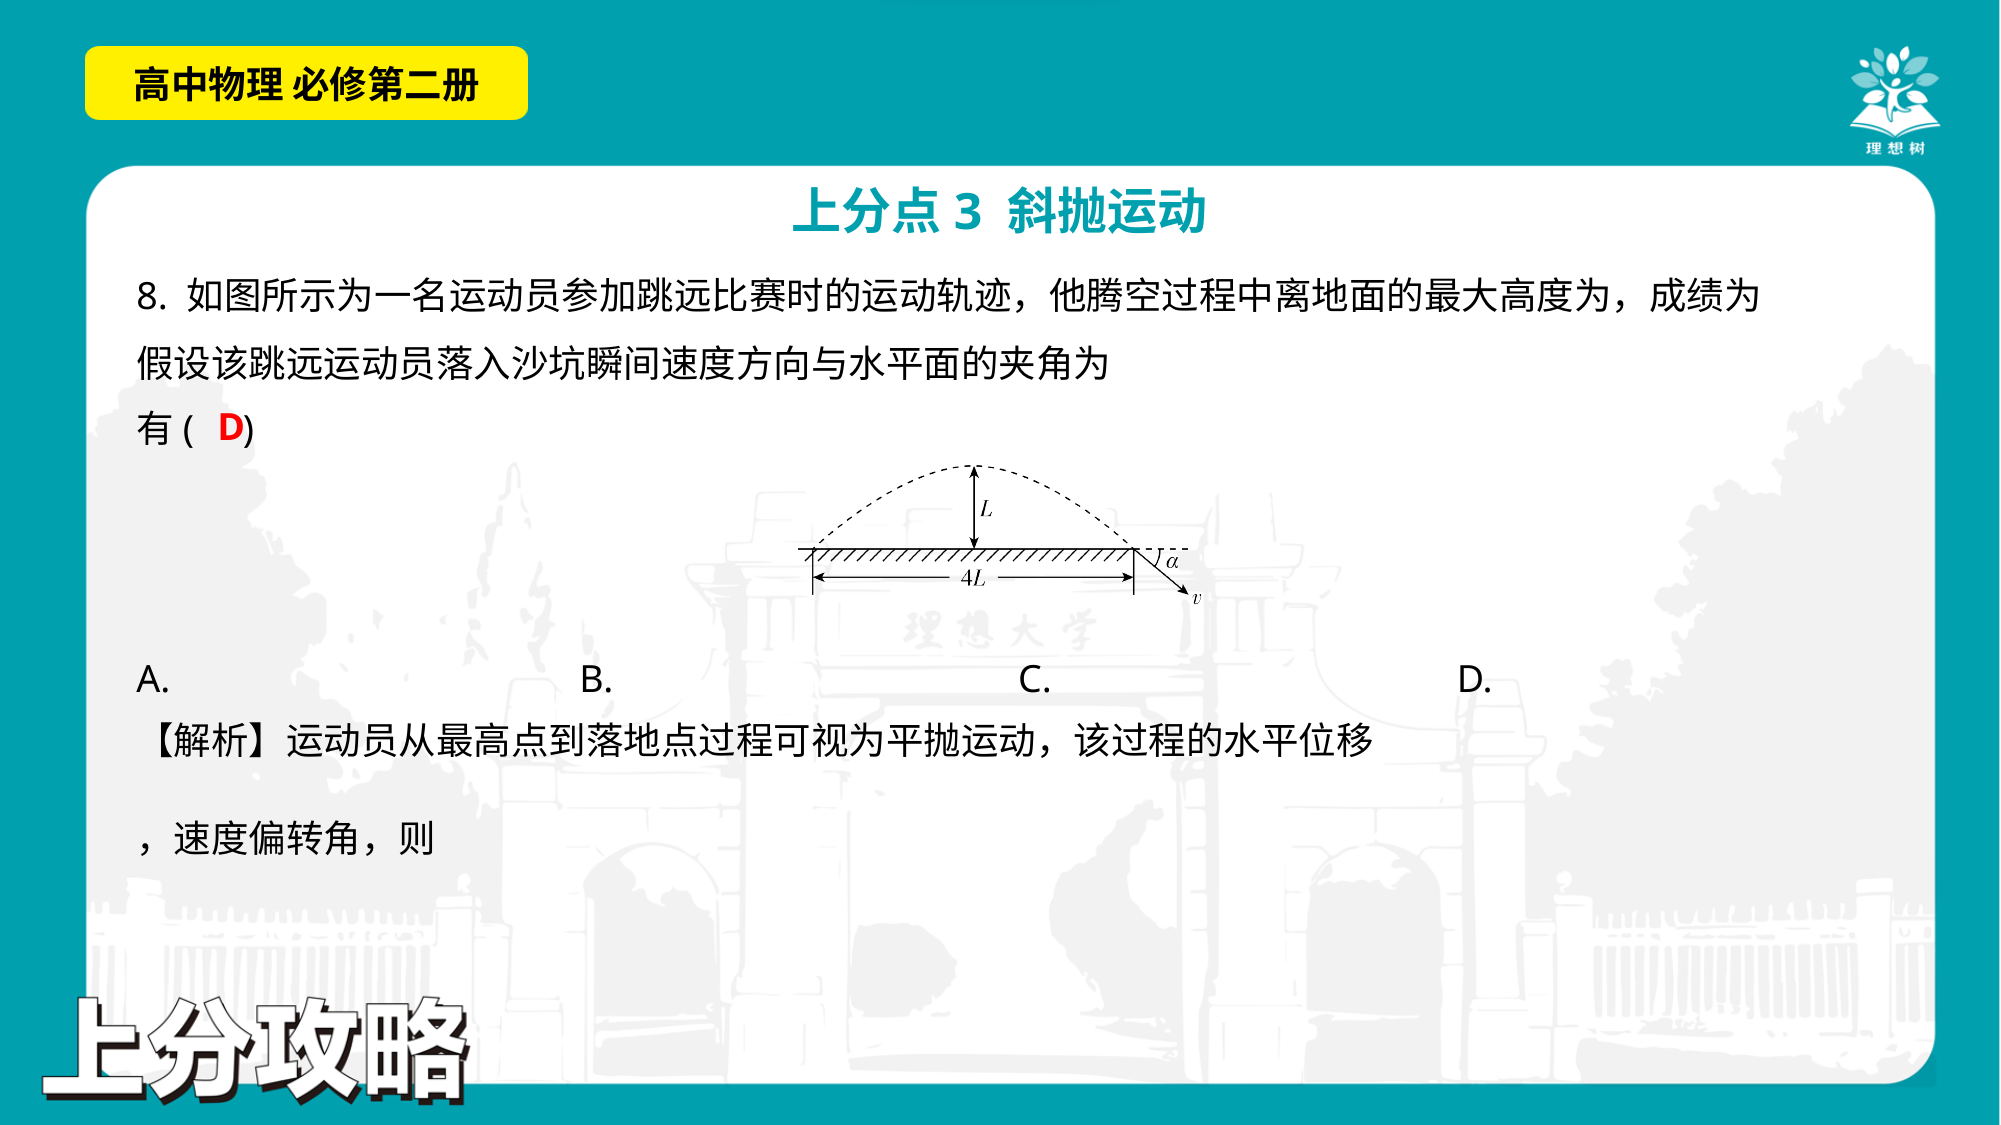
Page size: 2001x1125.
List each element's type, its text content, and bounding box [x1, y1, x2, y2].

text_box D [204, 383, 259, 442]
picture [0, 0, 2000, 1125]
